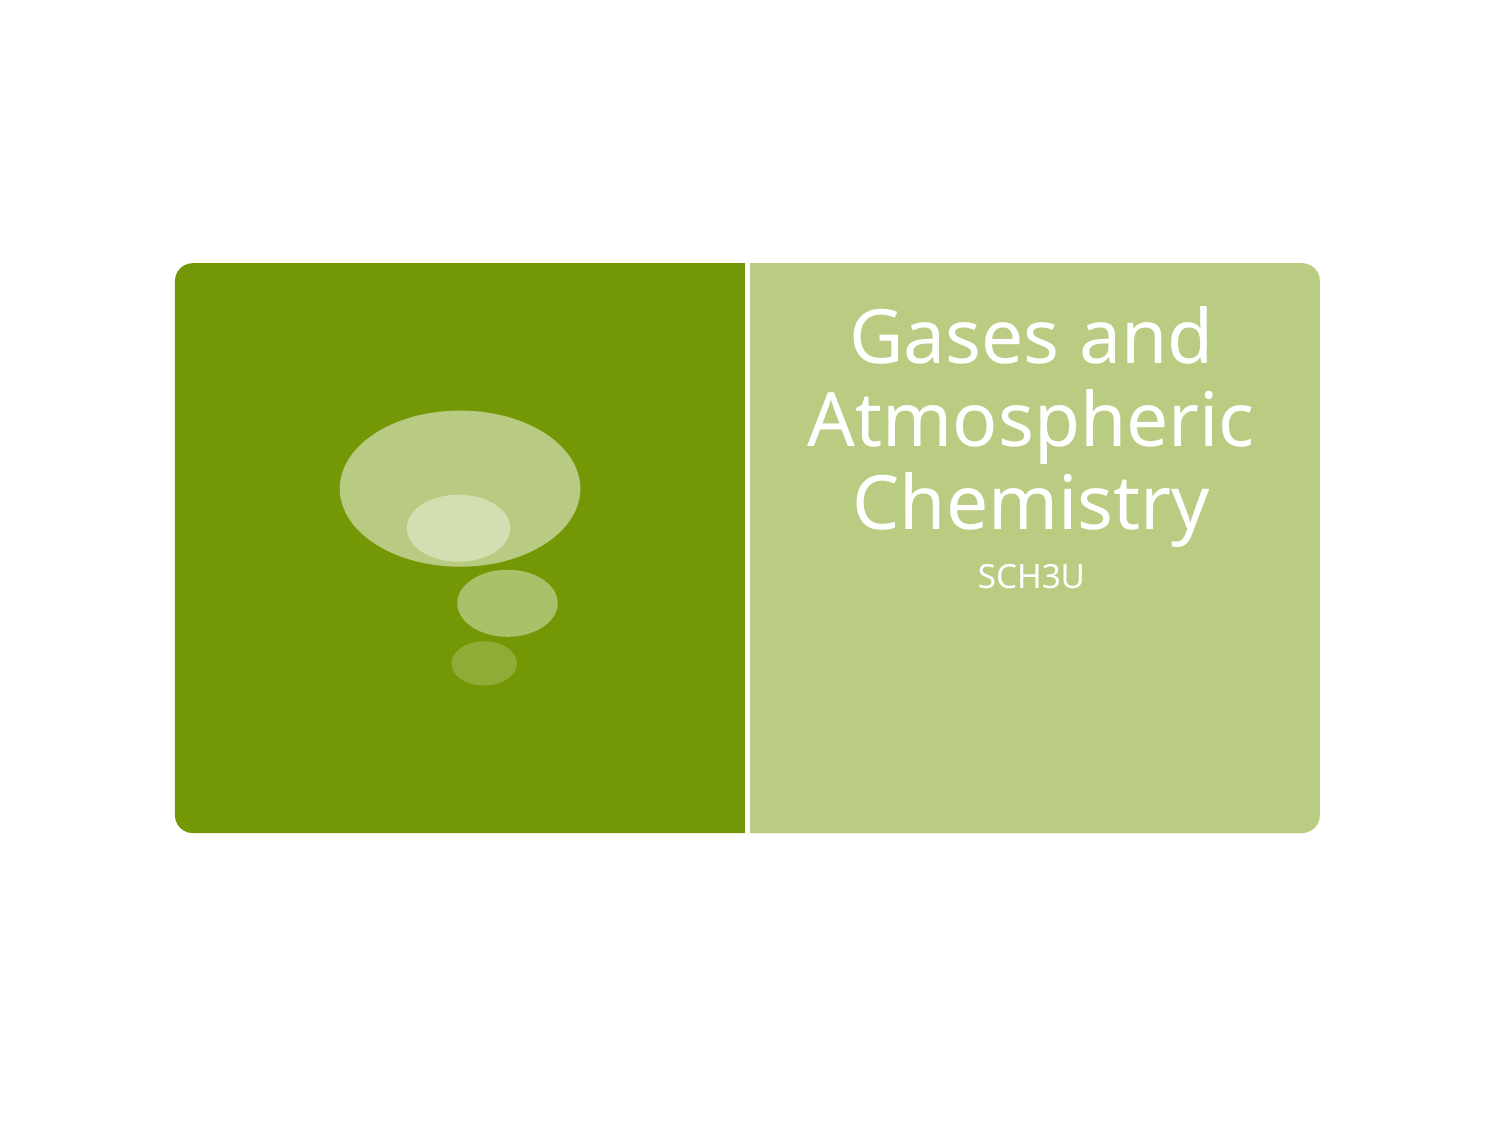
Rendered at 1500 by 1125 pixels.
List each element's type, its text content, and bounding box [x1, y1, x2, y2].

title Gases and Atmospheric Chemistry [762, 275, 1300, 545]
subtitle SCH3U [762, 555, 1300, 643]
